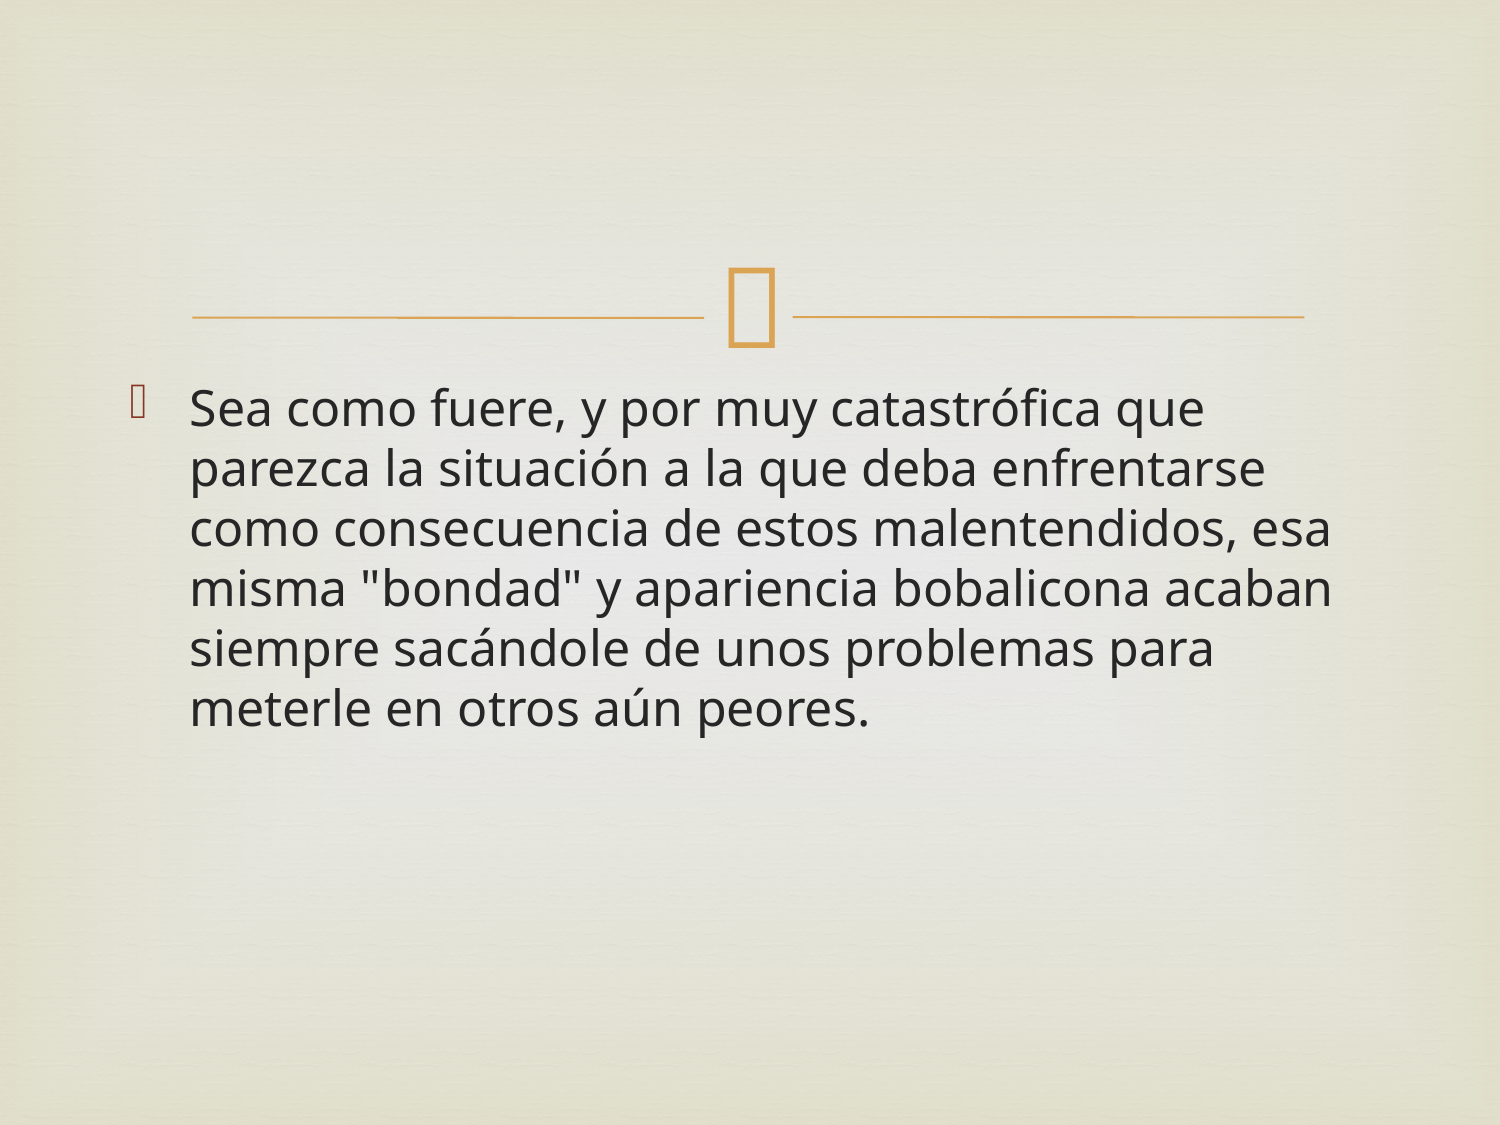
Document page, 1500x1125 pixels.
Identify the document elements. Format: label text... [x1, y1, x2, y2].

list Sea como fuere, y por muy catastrófica que parezca la situación a la que deba enfrentarse como consecuencia de estos malentendidos, esa misma "bondad" y apariencia bobalicona acaban siempre sacándole de unos problemas para meterle en otros aún peores. [114, 368, 1386, 1005]
